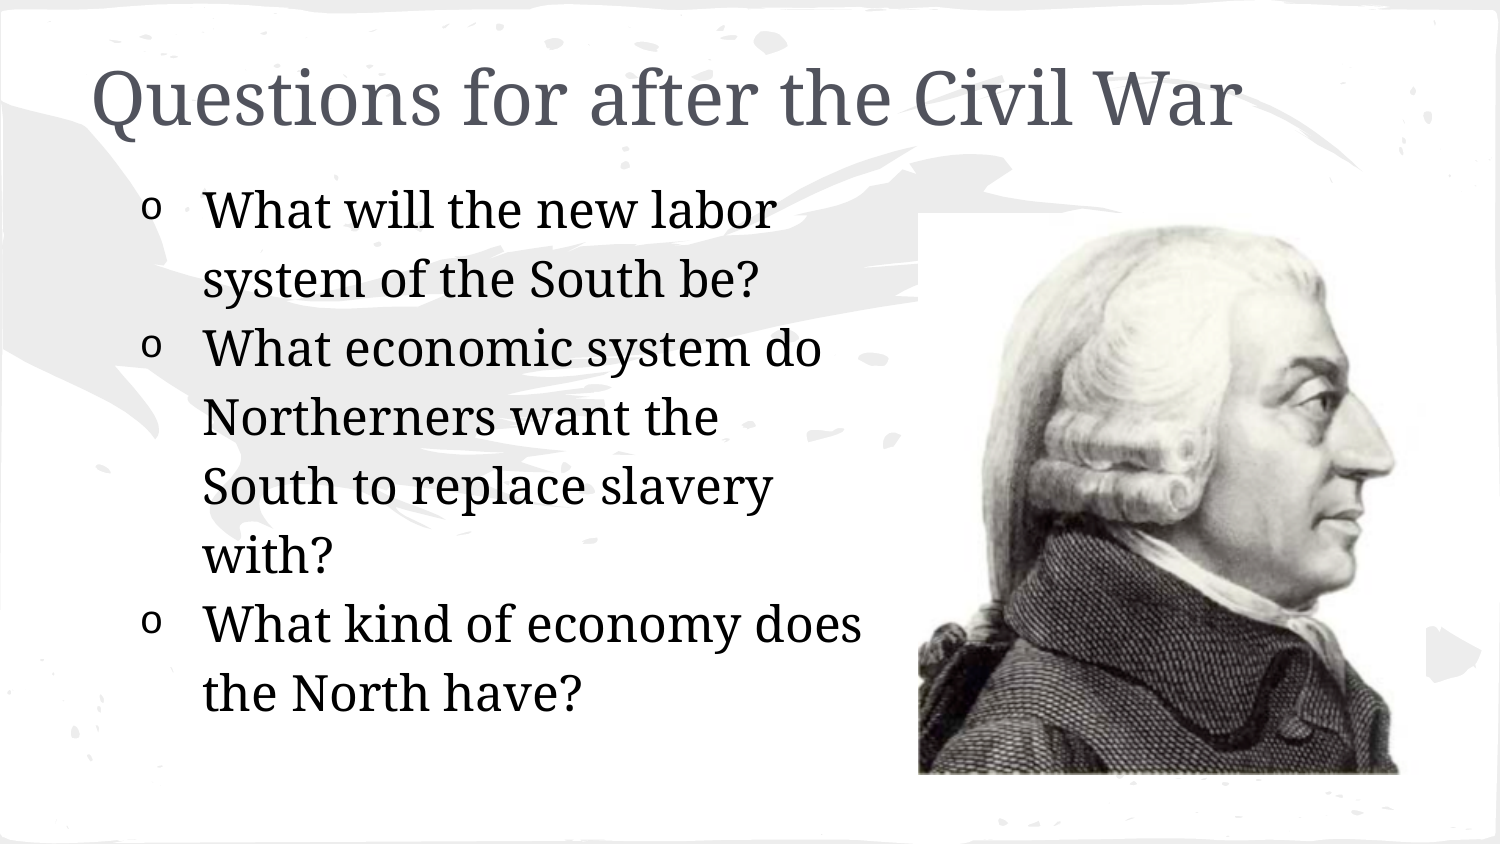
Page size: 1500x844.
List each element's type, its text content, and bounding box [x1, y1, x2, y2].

list What will the new labor system of the South be? What economic system do Northerners want the South to replace slavery with? What kind of economy does the North have? [37, 154, 884, 751]
title Questions for after the Civil War [75, 0, 1425, 155]
picture [918, 213, 1426, 776]
